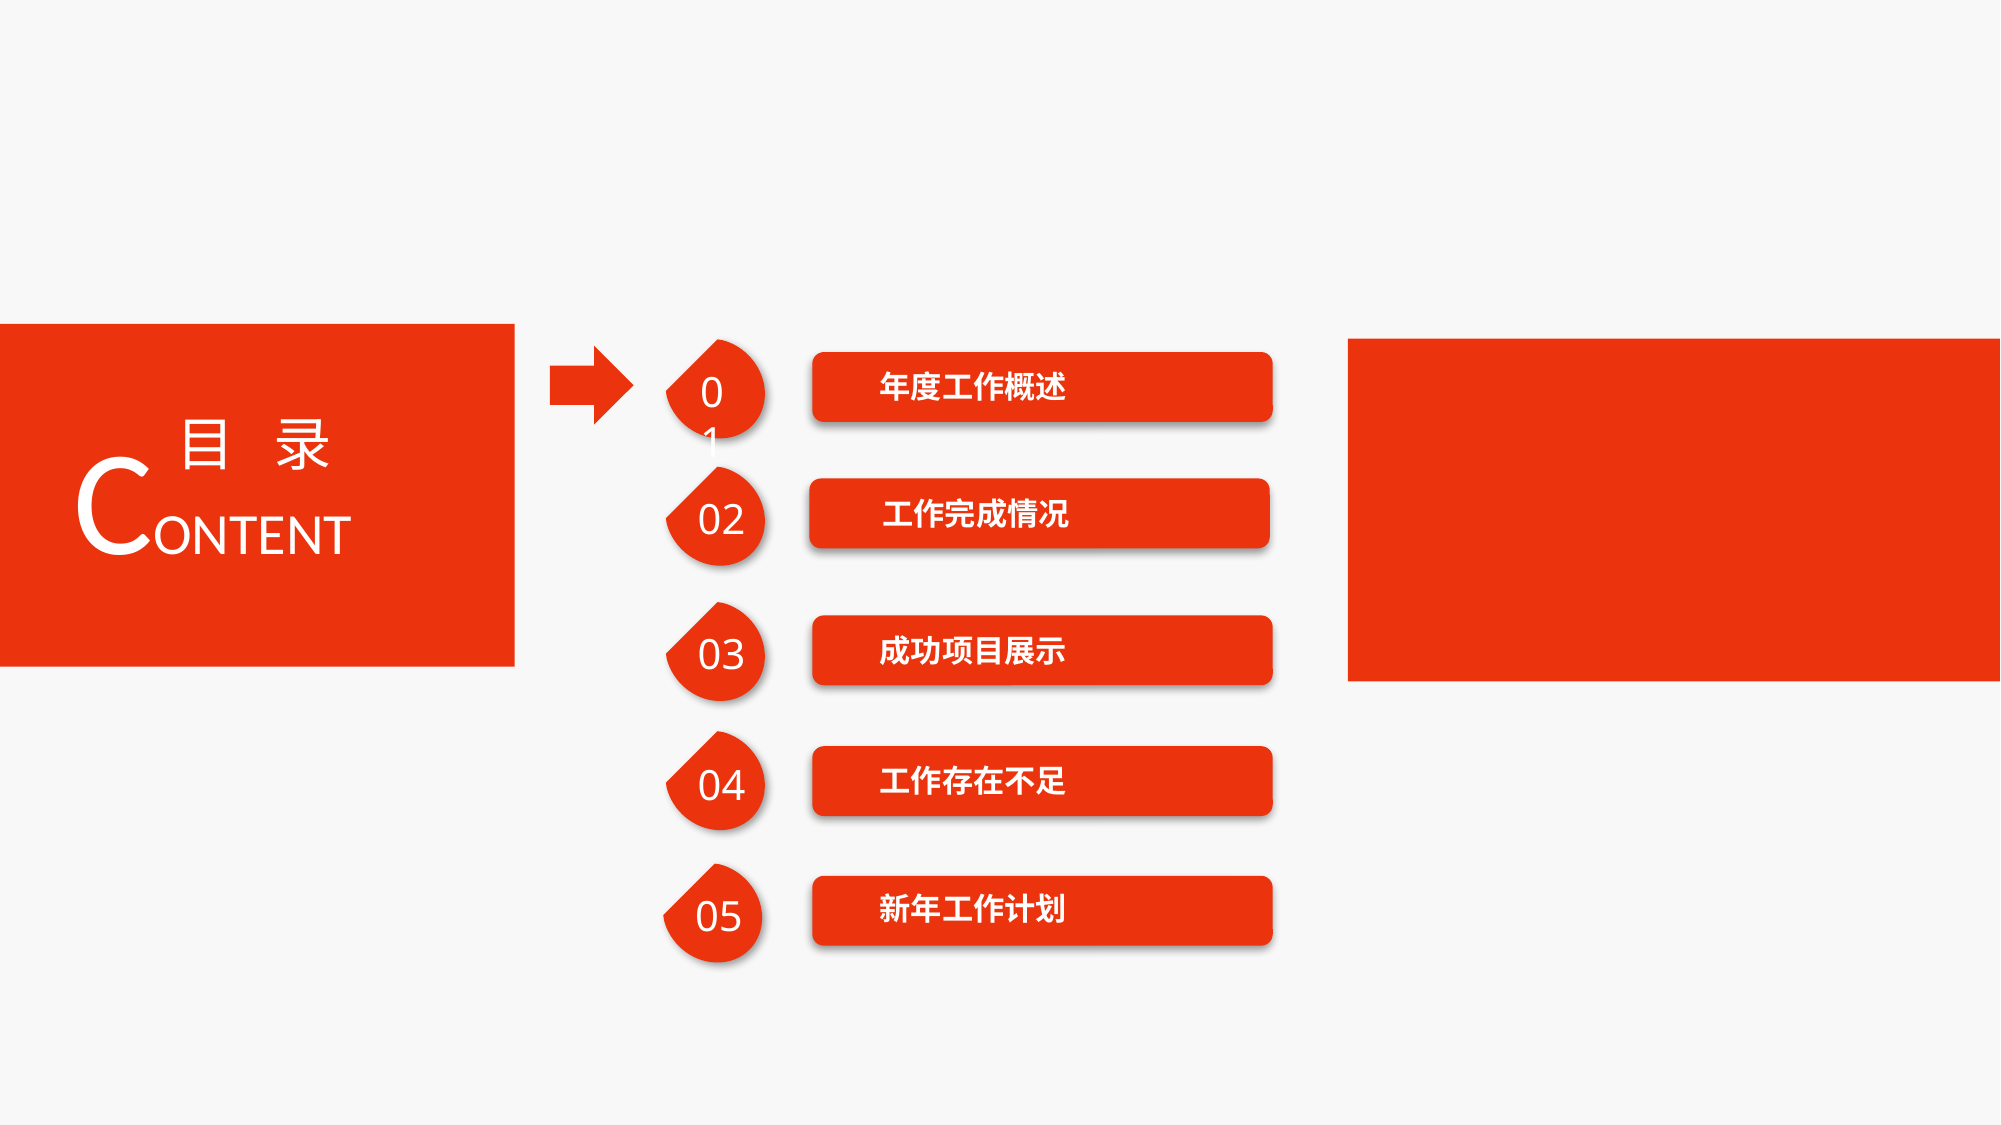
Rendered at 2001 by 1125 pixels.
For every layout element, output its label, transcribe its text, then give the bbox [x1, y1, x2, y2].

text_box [809, 478, 1270, 549]
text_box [671, 876, 772, 963]
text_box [812, 351, 1273, 422]
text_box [674, 479, 770, 566]
picture [0, 0, 2001, 1125]
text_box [674, 352, 770, 439]
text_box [812, 615, 1273, 686]
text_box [812, 746, 1273, 817]
text_box [548, 343, 636, 428]
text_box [674, 744, 770, 830]
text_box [674, 615, 770, 701]
text_box 目 录 [161, 399, 423, 485]
text_box [0, 323, 516, 668]
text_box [812, 875, 1273, 946]
text_box CONTENT [58, 397, 410, 593]
text_box [1347, 338, 2000, 682]
